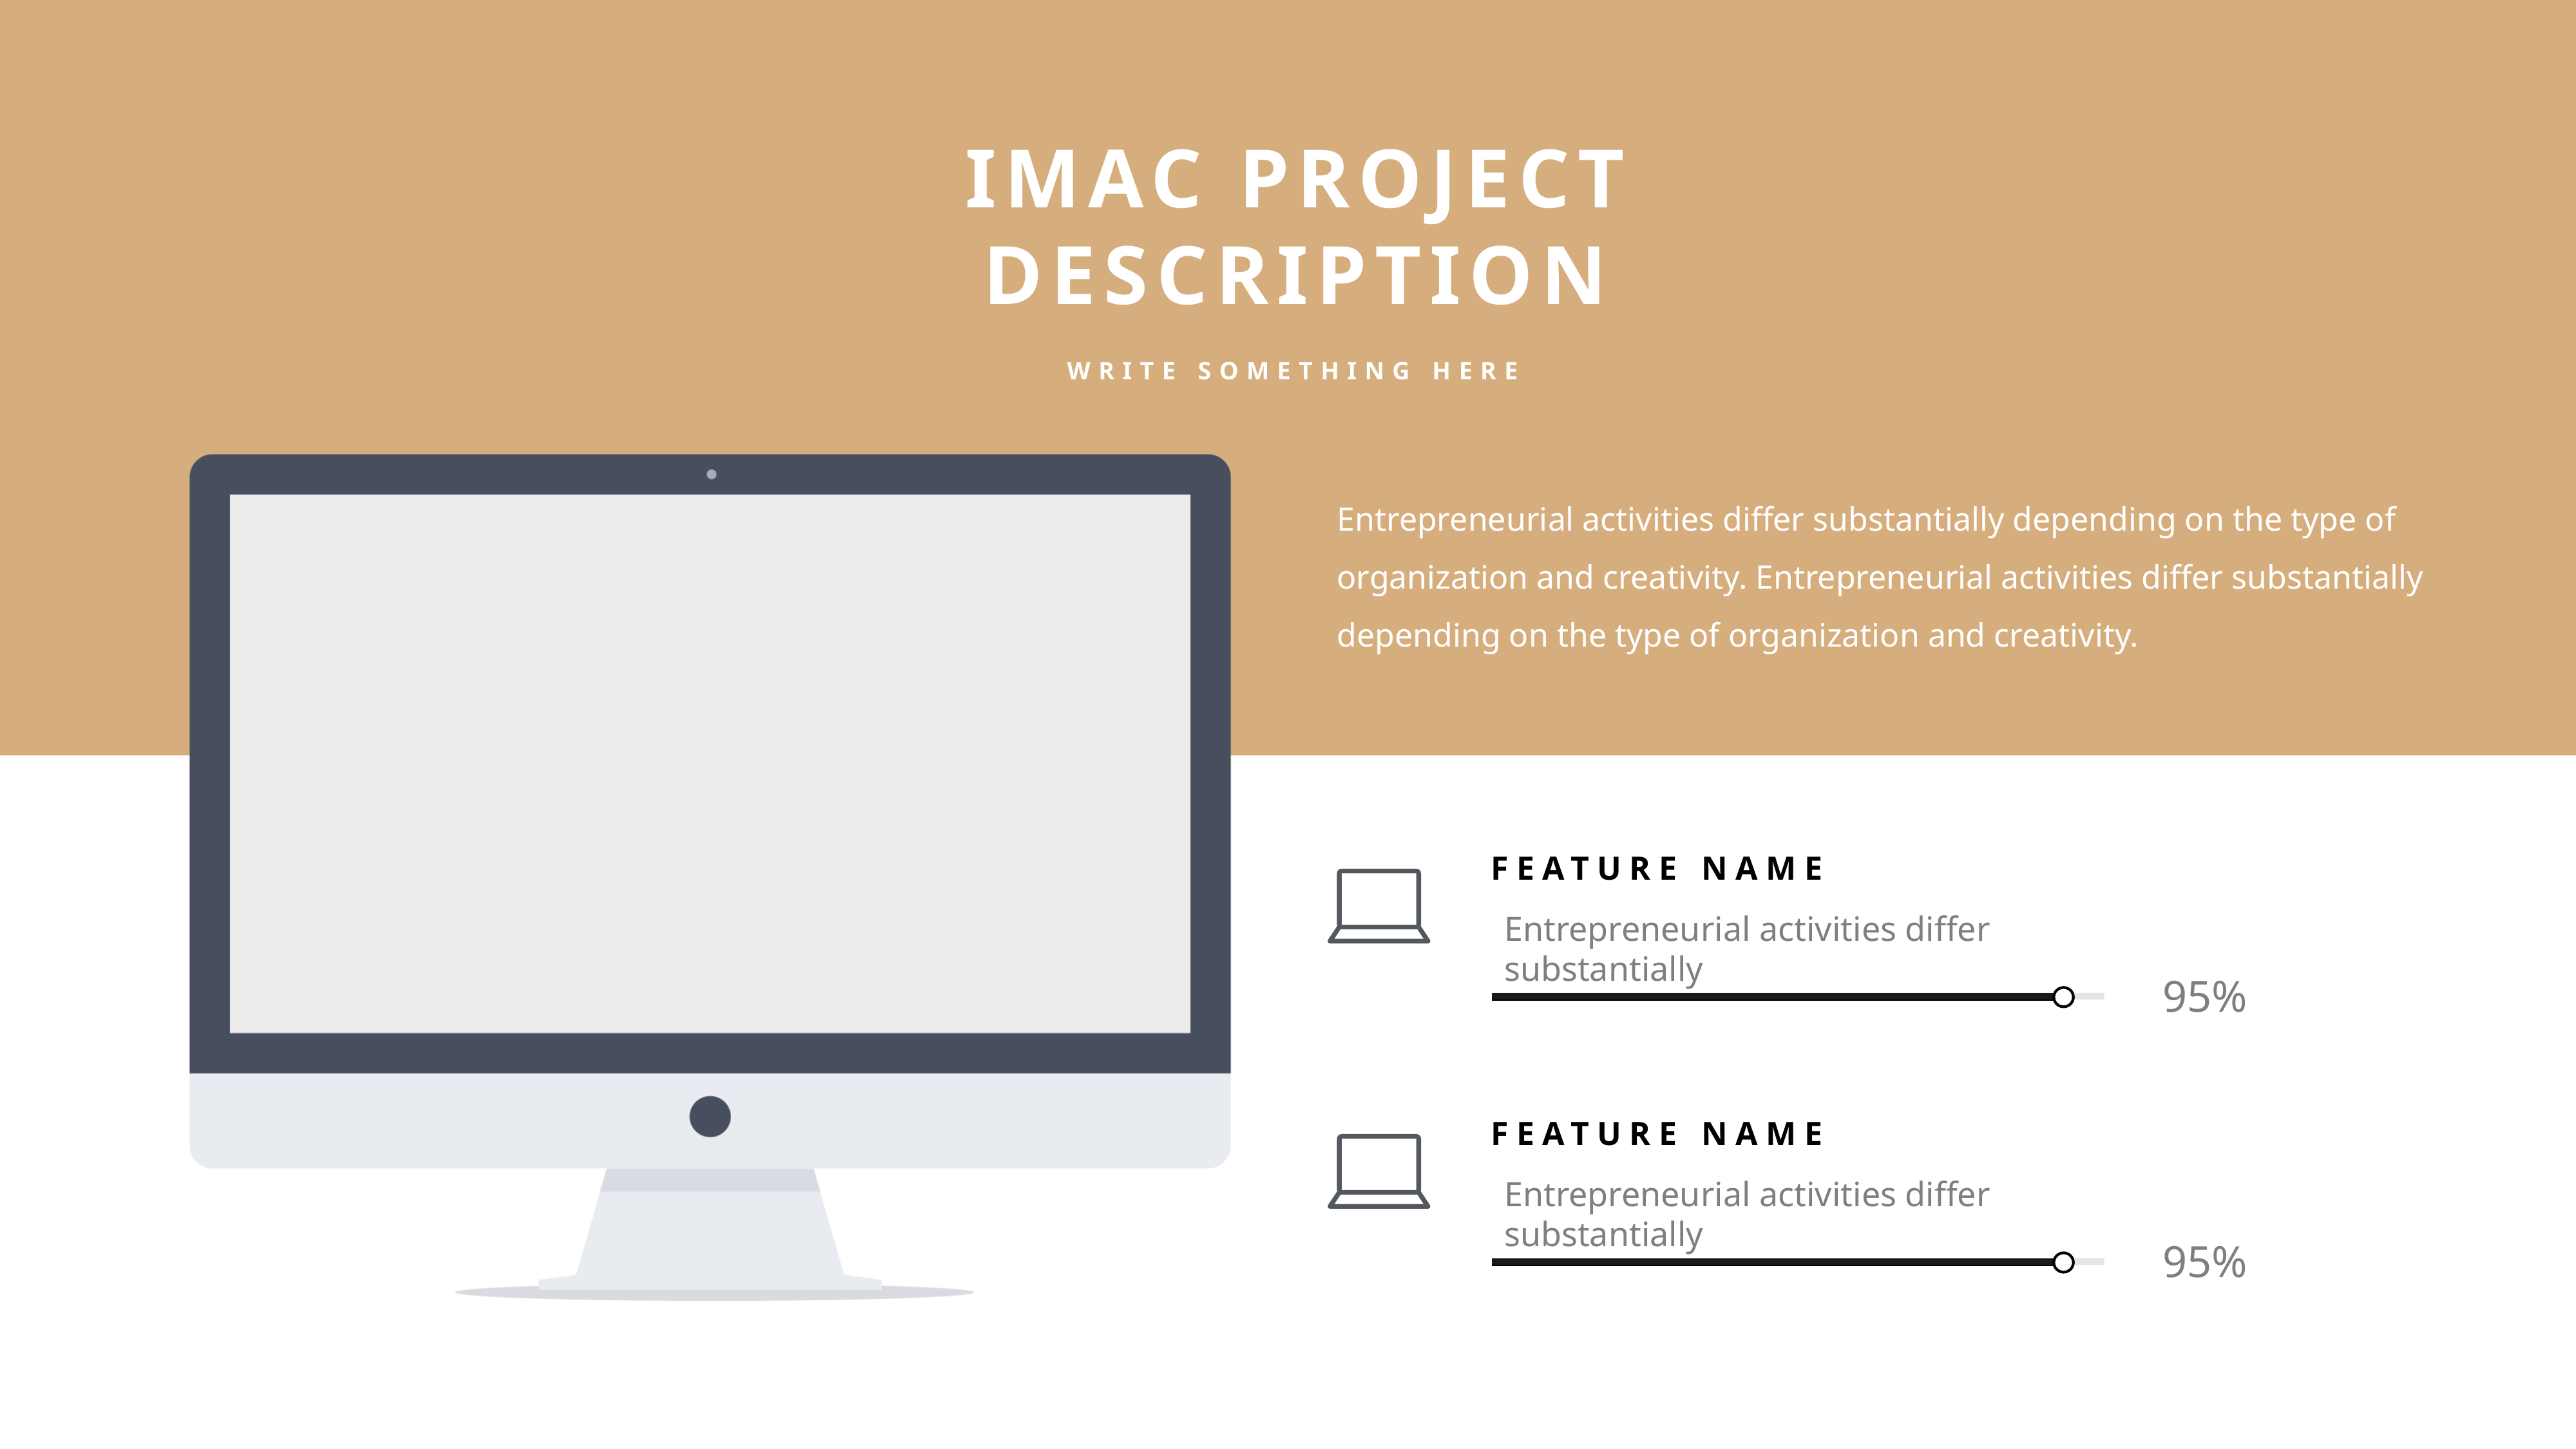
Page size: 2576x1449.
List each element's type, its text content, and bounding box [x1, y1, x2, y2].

text_box [1328, 868, 1431, 943]
picture [156, 447, 1263, 1309]
text_box Entrepreneurial activities differ substantially depending on the type of organization and creativity. Entrepreneurial activities differ substantially depending on the type of organization and creativity. [1327, 475, 2439, 659]
text_box 95% [2129, 965, 2267, 1031]
text_box [1328, 1133, 1431, 1209]
text_box FEATURE NAME [1481, 842, 1833, 891]
text_box 95% [2129, 1231, 2267, 1296]
text_box [0, 0, 2576, 756]
text_box Entrepreneurial activities differ substantially [1494, 902, 2199, 993]
text_box FEATURE NAME [1481, 1108, 1833, 1157]
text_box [1492, 987, 2104, 1007]
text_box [1492, 1253, 2104, 1273]
text_box WRITE SOMETHING HERE [995, 336, 1590, 390]
text_box Entrepreneurial activities differ substantially [1494, 1168, 2199, 1258]
text_box IMAC PROJECT DESCRIPTION [736, 122, 1855, 326]
